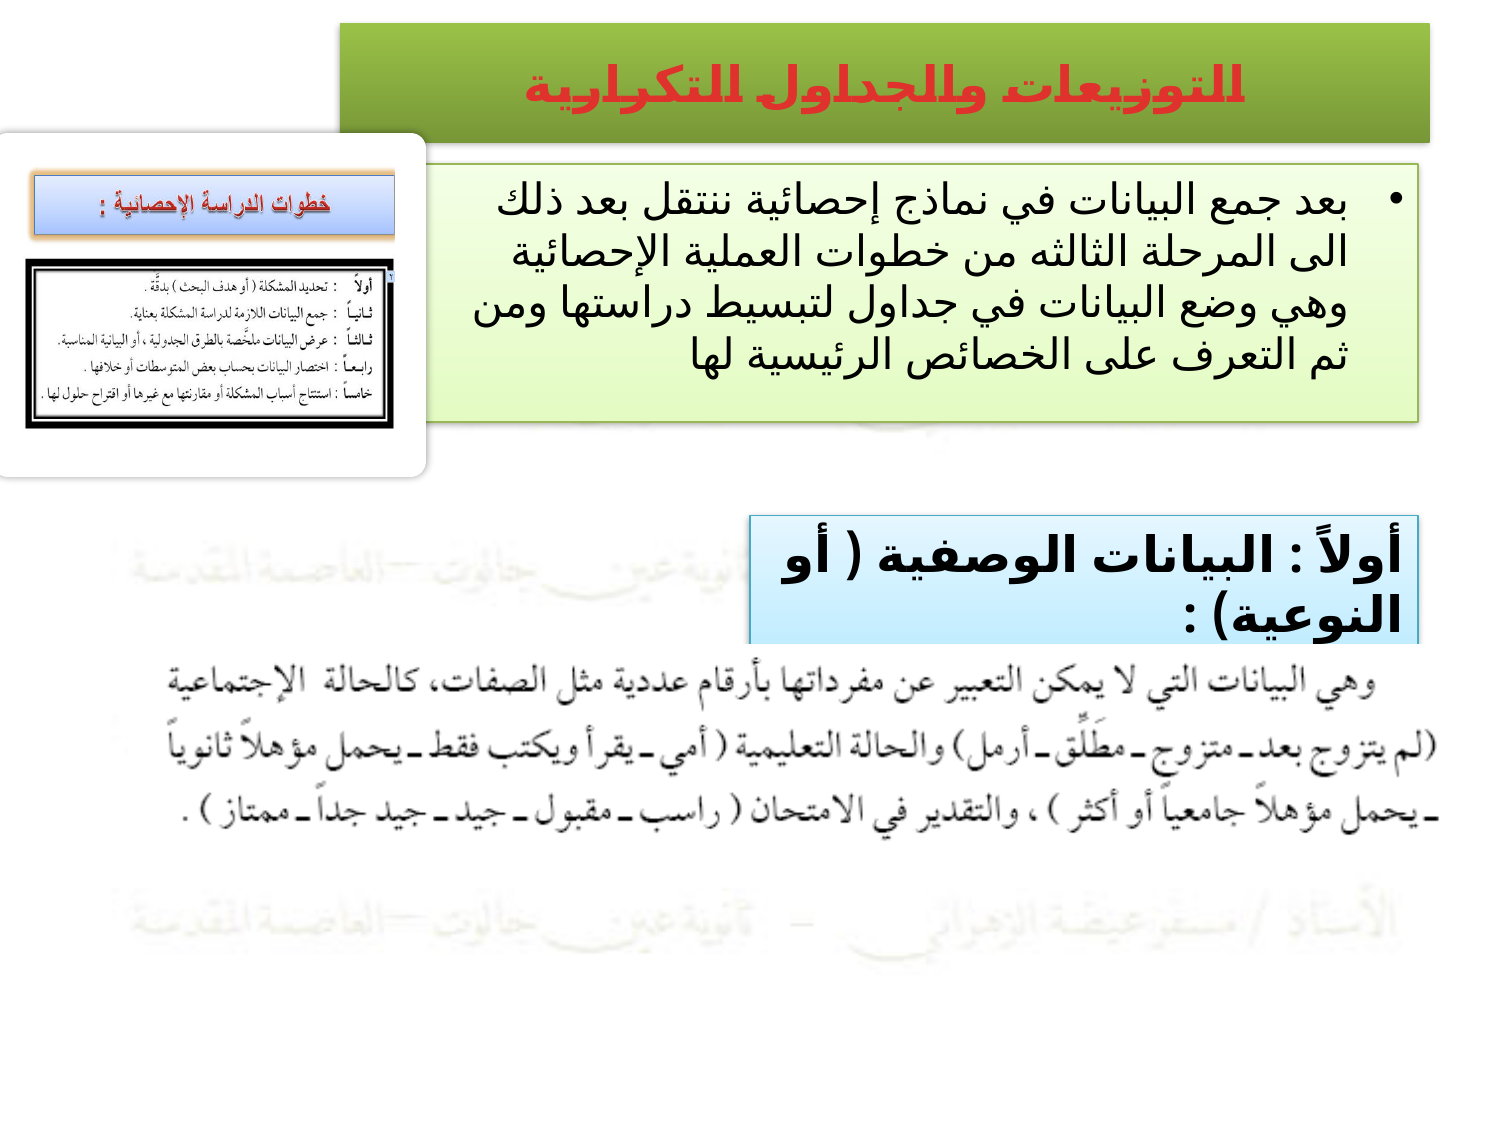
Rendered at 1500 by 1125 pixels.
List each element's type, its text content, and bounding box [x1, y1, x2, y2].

picture [23, 163, 396, 446]
picture [0, 0, 1500, 1125]
list بعد جمع البيانات في نماذج إحصائية ننتقل بعد ذلك الى المرحلة الثالثه من خطوات العملية الإحصائية وهي وضع البيانات في جداول لتبسيط دراستها ومن ثم التعرف على الخصائص الرئيسية لها [433, 163, 1419, 423]
title التوزيعات والجداول التكرارية [339, 23, 1430, 143]
text_box أولاً : البيانات الوصفية ( أو النوعية) : [749, 515, 1419, 642]
